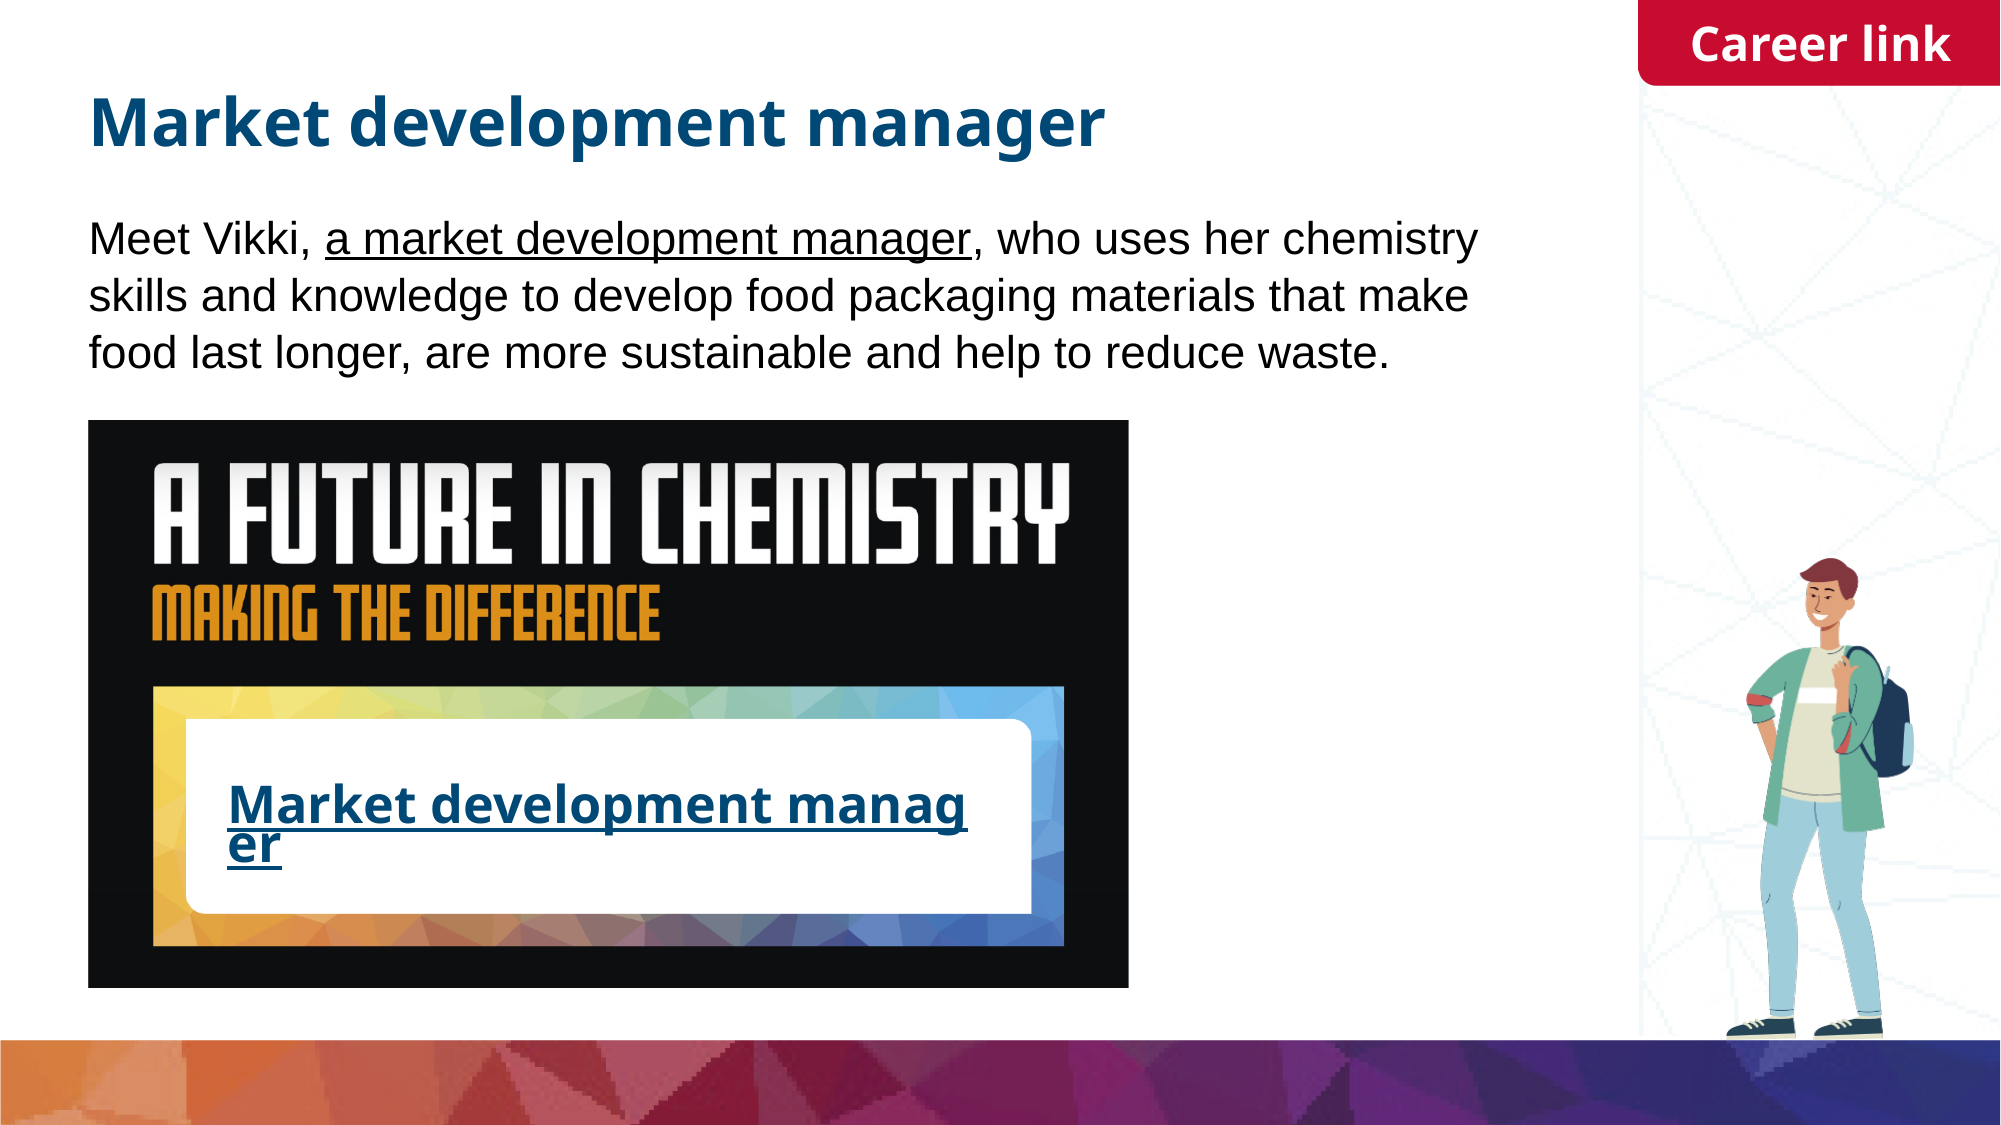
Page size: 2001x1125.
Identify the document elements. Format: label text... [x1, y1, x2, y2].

picture [0, 0, 2001, 1125]
title Meet Vikki, a market development manager, who uses her chemistry skills and knowledge to develop food packaging materials that make food last longer, are more sustainable and help to reduce waste. [88, 206, 1508, 398]
picture [88, 420, 1129, 988]
text_box Market development manager [88, 88, 1383, 161]
